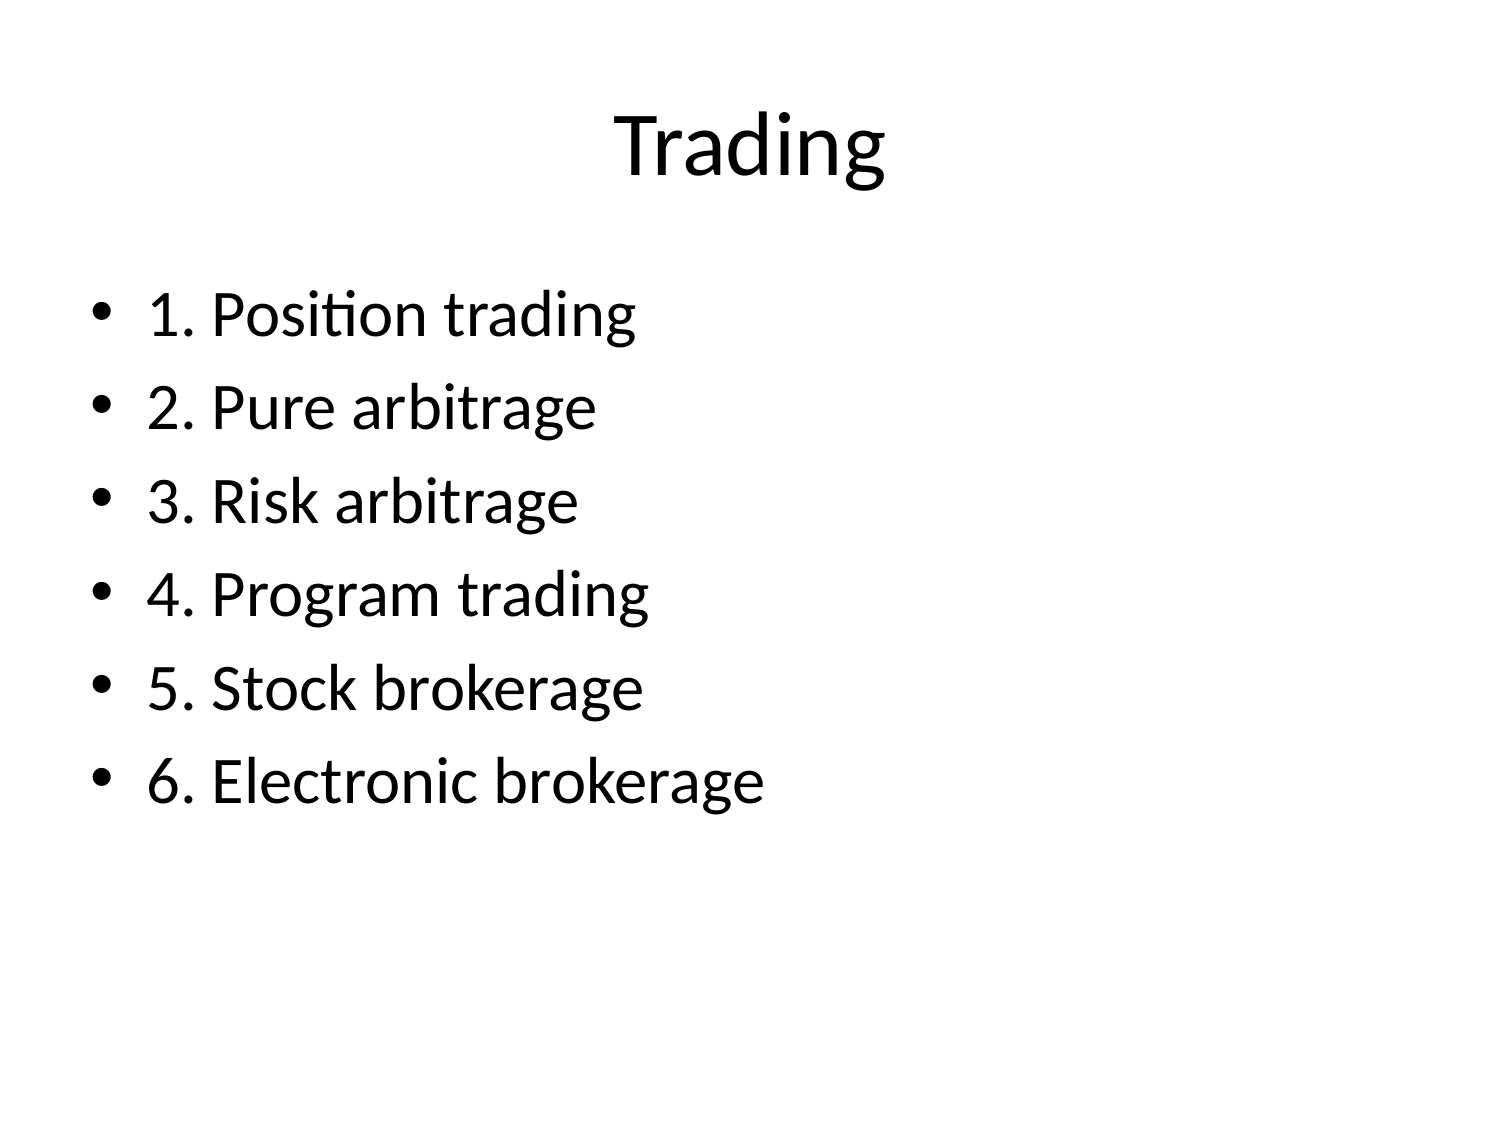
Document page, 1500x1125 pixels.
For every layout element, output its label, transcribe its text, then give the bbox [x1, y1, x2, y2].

title Trading [75, 45, 1425, 233]
list 1. Position trading 2. Pure arbitrage 3. Risk arbitrage 4. Program trading 5. Stock brokerage 6. Electronic brokerage [75, 262, 1425, 1005]
